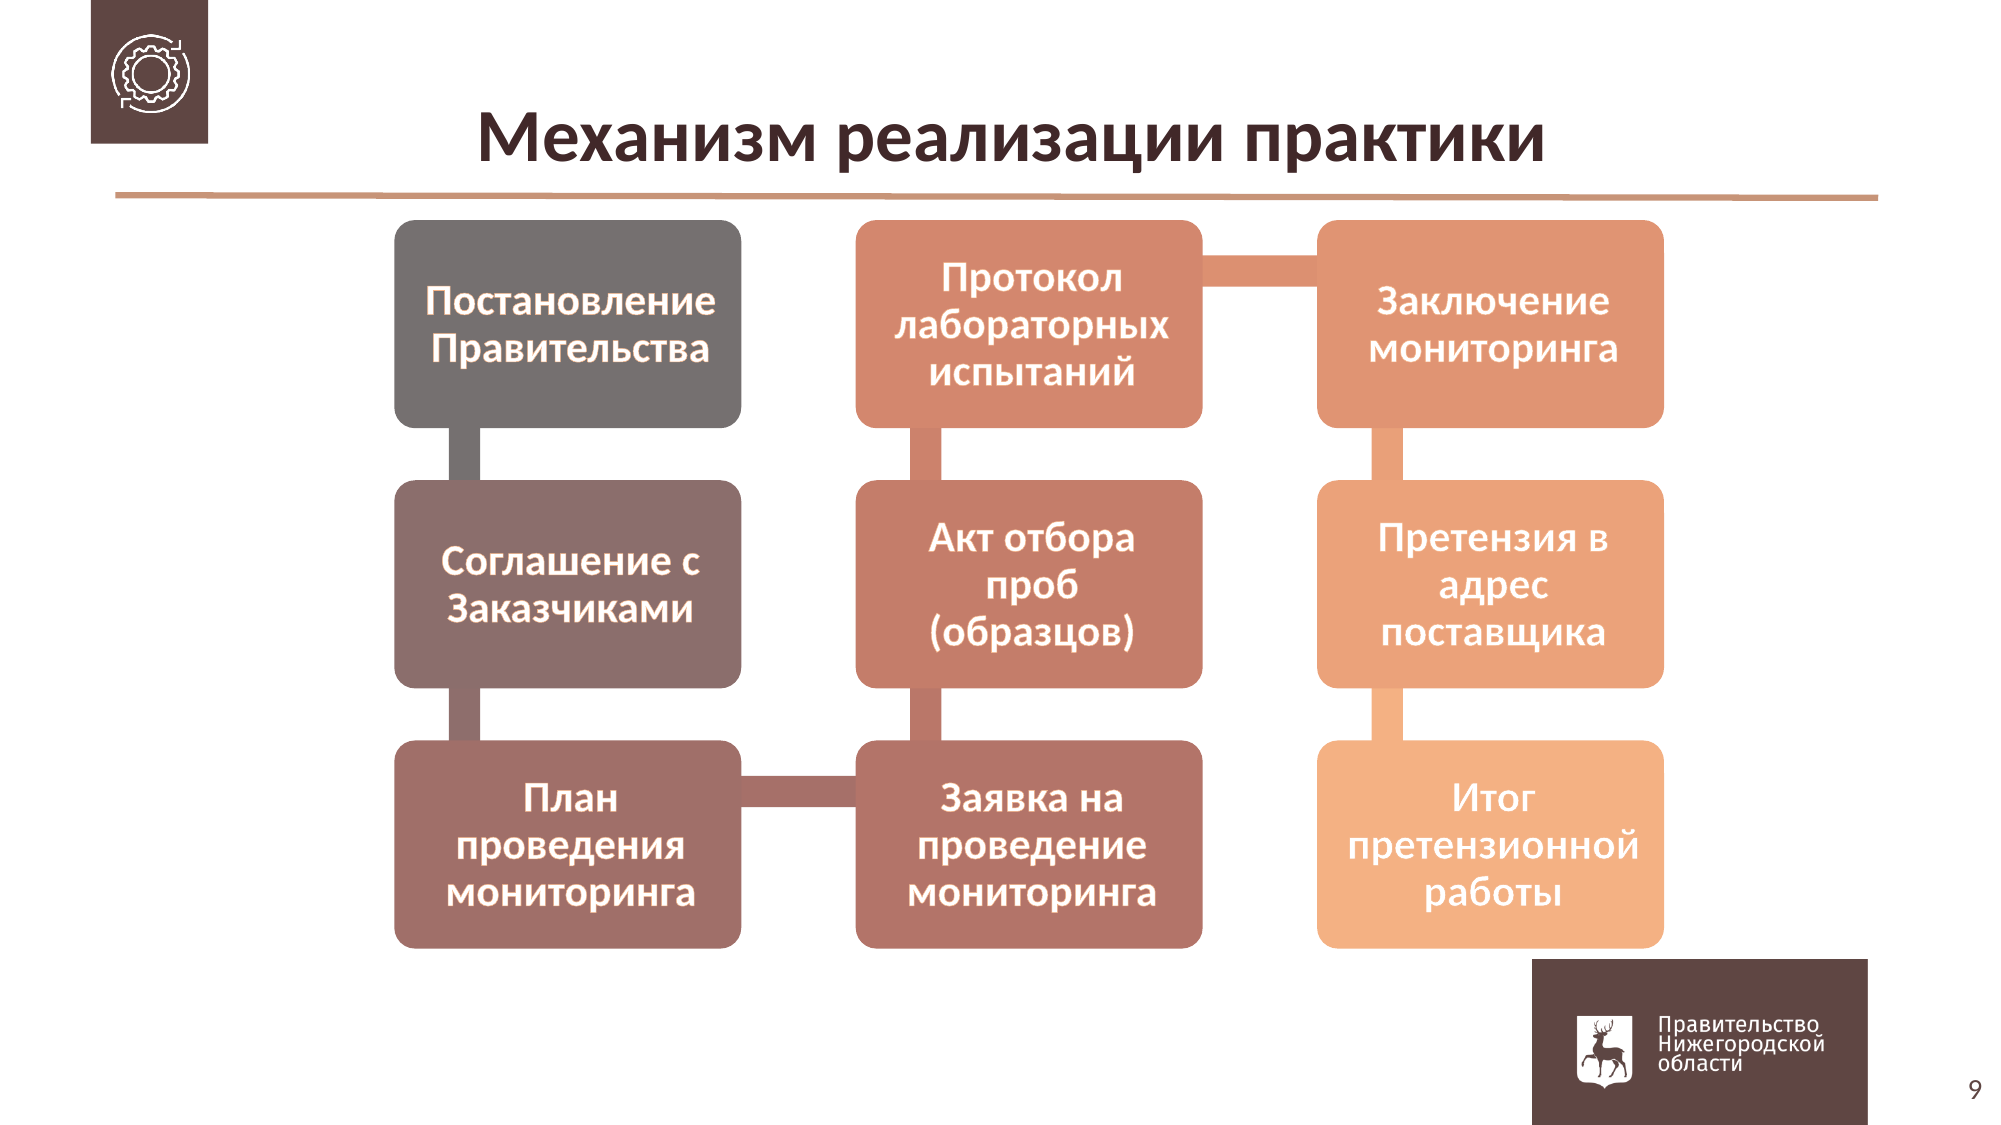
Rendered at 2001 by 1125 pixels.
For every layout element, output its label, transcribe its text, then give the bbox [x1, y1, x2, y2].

picture [1532, 959, 1868, 1125]
text_box 9 [1941, 1067, 1983, 1105]
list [324, 219, 1734, 949]
text_box [90, 0, 209, 144]
text_box Механизм реализации практики [29, 66, 1971, 174]
picture [111, 34, 190, 113]
